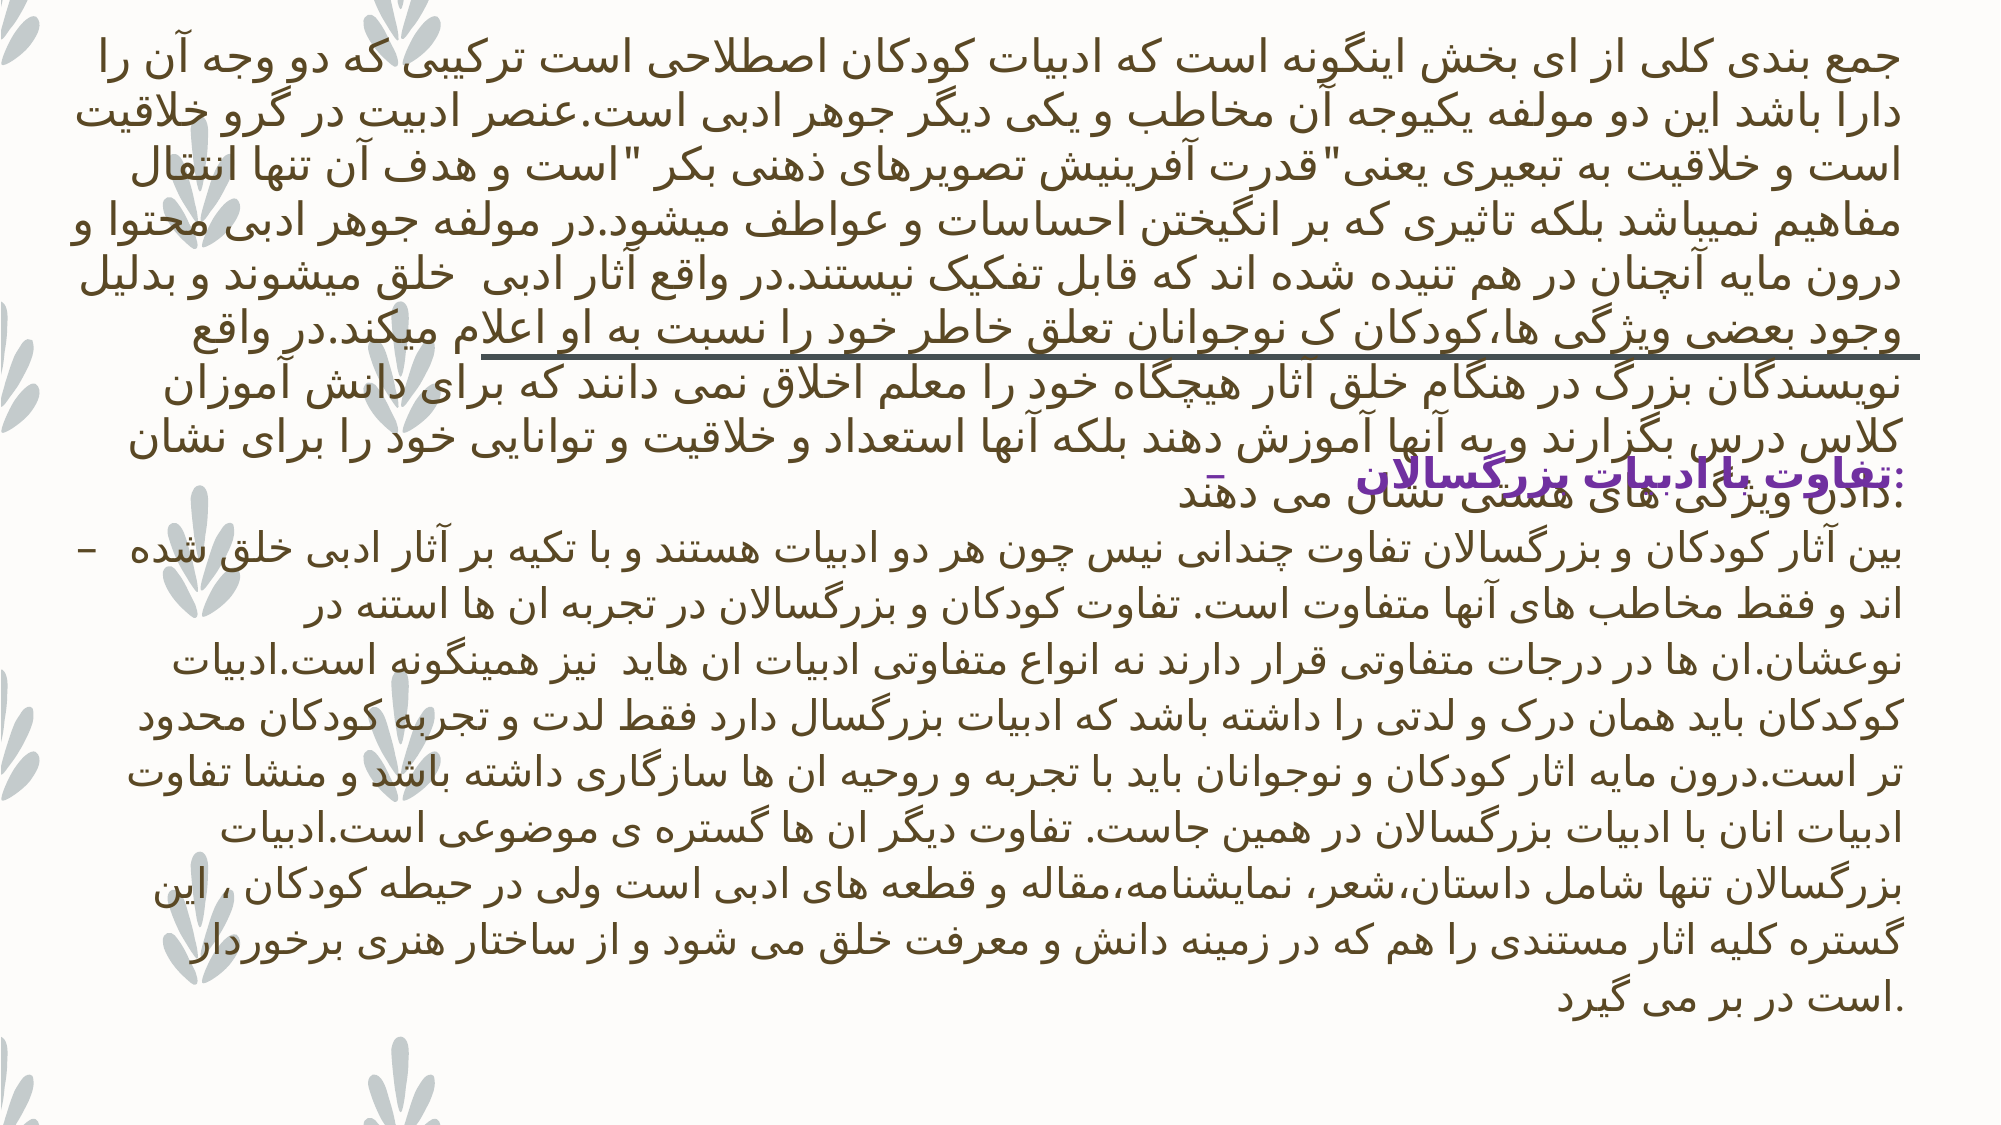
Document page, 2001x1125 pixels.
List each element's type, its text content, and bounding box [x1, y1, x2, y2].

title جمع بندی کلی از ای بخش اینگونه است که ادبیات کودکان اصطلاحی است ترکیبی که دو وجه آن را دارا باشد این دو مولفه یکیوجه آن مخاطب و یکی دیگر جوهر ادبی است.عنصر ادبیت در گرو خلاقیت است و خلاقیت به تبعیری یعنی"قدرت آفرینیش تصویرهای ذهنی بکر "است و هدف آن تنها انتقال مفاهیم نمیباشد بلکه تاثیری که بر انگیختن احساسات و عواطف میشود.در مولفه جوهر ادبی محتوا و درون مایه آنچنان در هم تنیده شده اند که قابل تفکیک نیستند.در واقع آثار ادبی خلق میشوند و بدلیل وجود بعضی ویژگی ها،کودکان ک نوجوانان تعلق خاطر خود را نسبت به او اعلام میکند.در واقع نویسندگان بزرگ در هنگام خلق آثار هیچگاه خود را معلم اخلاق نمی دانند که برای دانش آموزان کلاس درس بگزارند و به آنها آموزش دهند بلکه آنها استعداد و خلاقیت و توانایی خود را برای نشان دادن ویژگی های هستی نشان می دهند. [35, 21, 1920, 350]
list تفاوت با ادبیات بزرگسالان: بین آثار کودکان و بزرگسالان تفاوت چندانی نیس چون هر دو ادبیات هستند و با تکیه بر آثار ادبی خلق شده اند و فقط مخاطب های آنها متفاوت است. تفاوت کودکان و بزرگسالان در تجربه ان ها استنه در نوعشان.ان ها در درجات متفاوتی قرار دارند نه انواع متفاوتی ادبیات ان هاید نیز همینگونه است.ادبیات کوکدکان باید همان درک و لدتی را داشته باشد که ادبیات بزرگسال دارد فقط لدت و تجربه کودکان محدود تر است.درون مایه اثار کودکان و نوجوانان باید با تجربه و روحیه ان ها سازگاری داشته باشد و منشا تفاوت ادبیات انان با ادبیات بزرگسالان در همین جاست. تفاوت دیگر ان ها گستره ی موضوعی است.ادبیات بزرگسالان تنها شامل داستان،شعر، نمایشنامه،مقاله و قطعه های ادبی است ولی در حیطه کودکان ، این گستره کلیه اثار مستندی را هم که در زمینه دانش و معرفت خلق می شود و از ساختار هنری برخوردار است در بر می گیرد. [59, 433, 1920, 1033]
